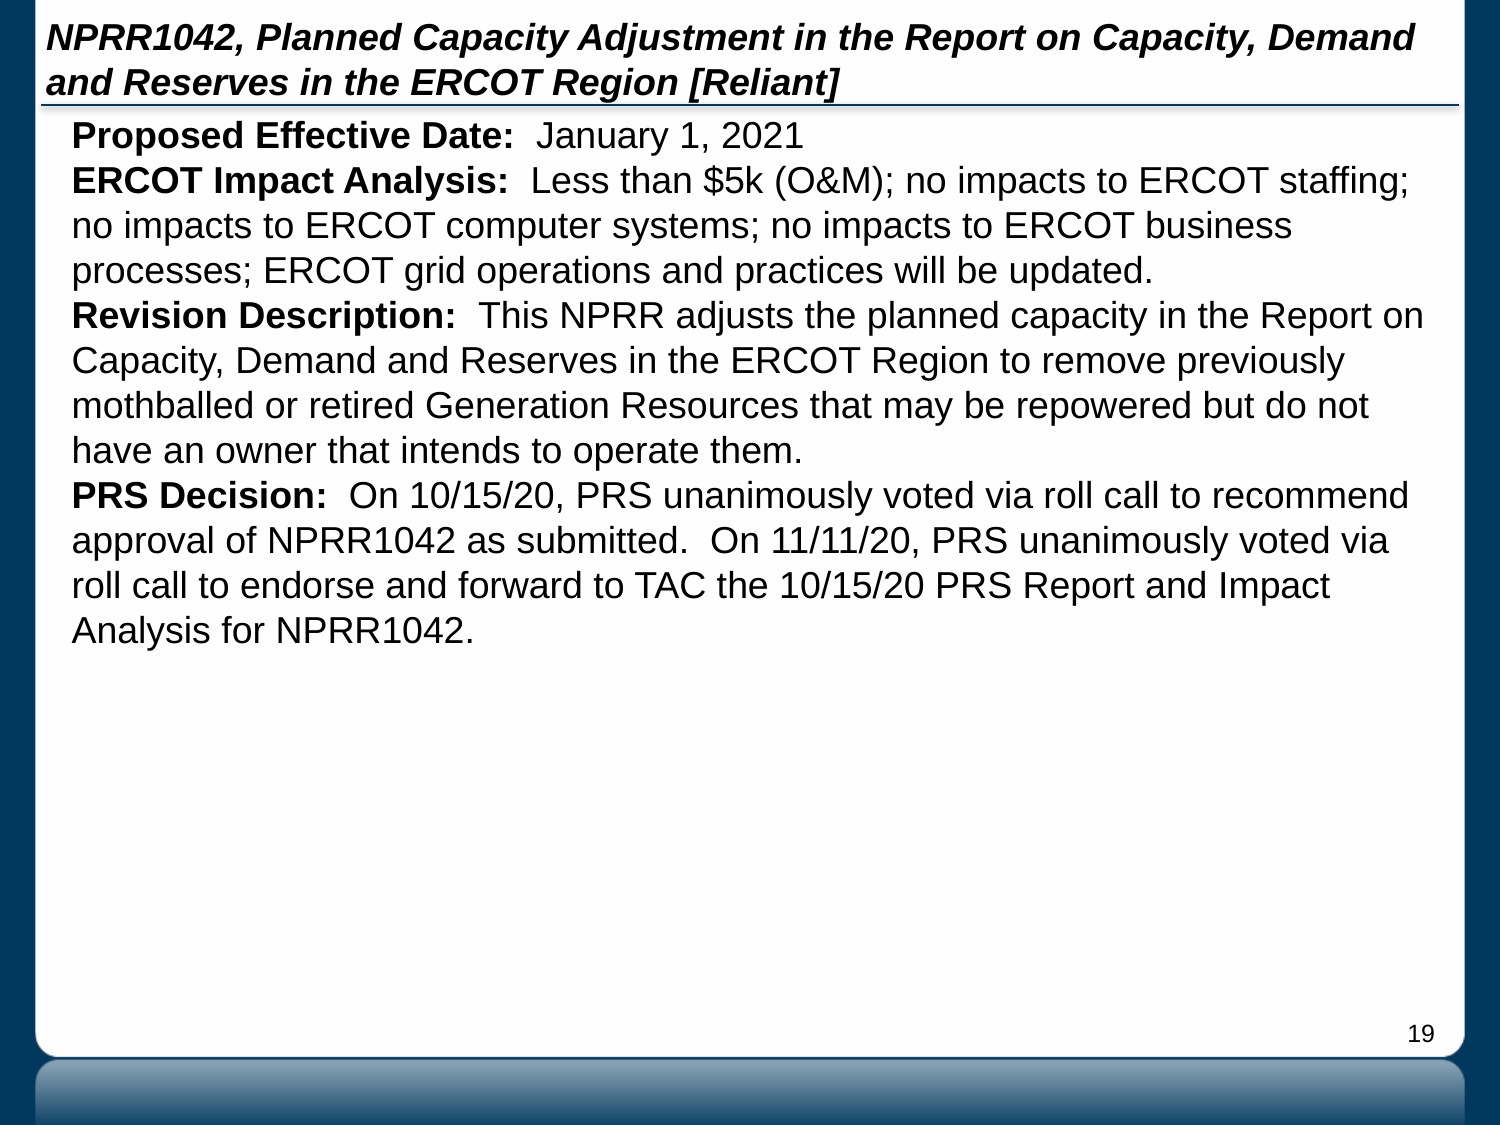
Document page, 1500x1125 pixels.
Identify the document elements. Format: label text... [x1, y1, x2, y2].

title NPRR1042, Planned Capacity Adjustment in the Report on Capacity, Demand and Reserves in the ERCOT Region [Reliant] [31, 20, 1464, 97]
text_box Proposed Effective Date: January 1, 2021 ERCOT Impact Analysis: Less than $5k (O&M); no impacts to ERCOT staffing; no impacts to ERCOT computer systems; no impacts to ERCOT business processes; ERCOT grid operations and practices will be updated. Revision Description: This NPRR adjusts the planned capacity in the Report on Capacity, Demand and Reserves in the ERCOT Region to remove previously mothballed or retired Generation Resources that may be repowered but do not have an owner that intends to operate them. PRS Decision: On 10/15/20, PRS unanimously voted via roll call to recommend approval of NPRR1042 as submitted. On 11/11/20, PRS unanimously voted via roll call to endorse and forward to TAC the 10/15/20 PRS Report and Impact Analysis for NPRR1042. [56, 103, 1448, 659]
picture [35, 0, 1465, 1125]
